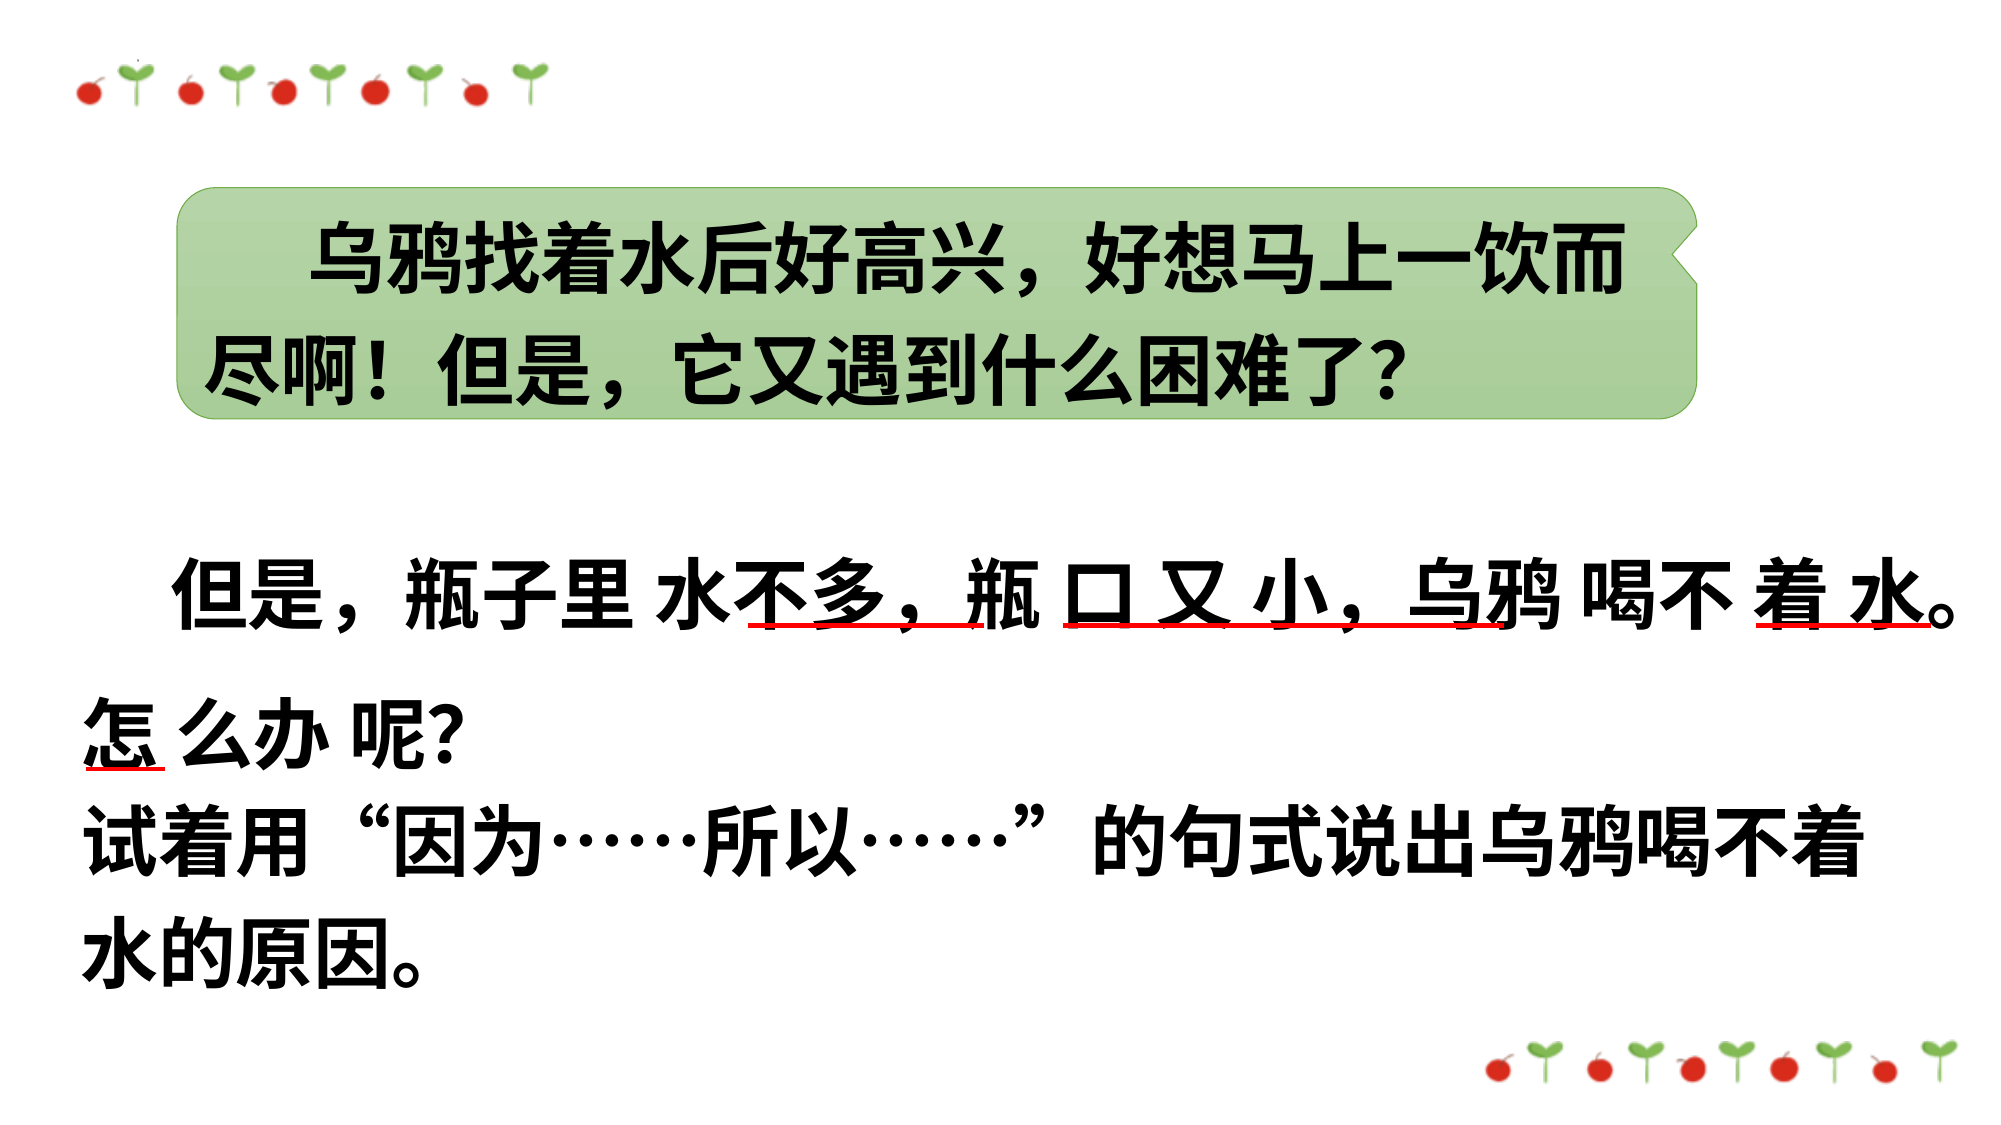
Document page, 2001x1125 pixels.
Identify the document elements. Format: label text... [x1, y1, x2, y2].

picture [63, 36, 565, 122]
text_box 但是，瓶子里 水不多，瓶 口 又 小，乌鸦 喝不 着 水。怎 么办 呢？ [65, 491, 1977, 787]
text_box 乌鸦找着水后好高兴，好想马上一饮而尽啊！但是，它又遇到什么困难了？ [176, 187, 1698, 420]
picture [1472, 1013, 1974, 1099]
text_box 试着用“因为……所以……”的句式说出乌鸦喝不着水的原因。 [65, 766, 1934, 1006]
